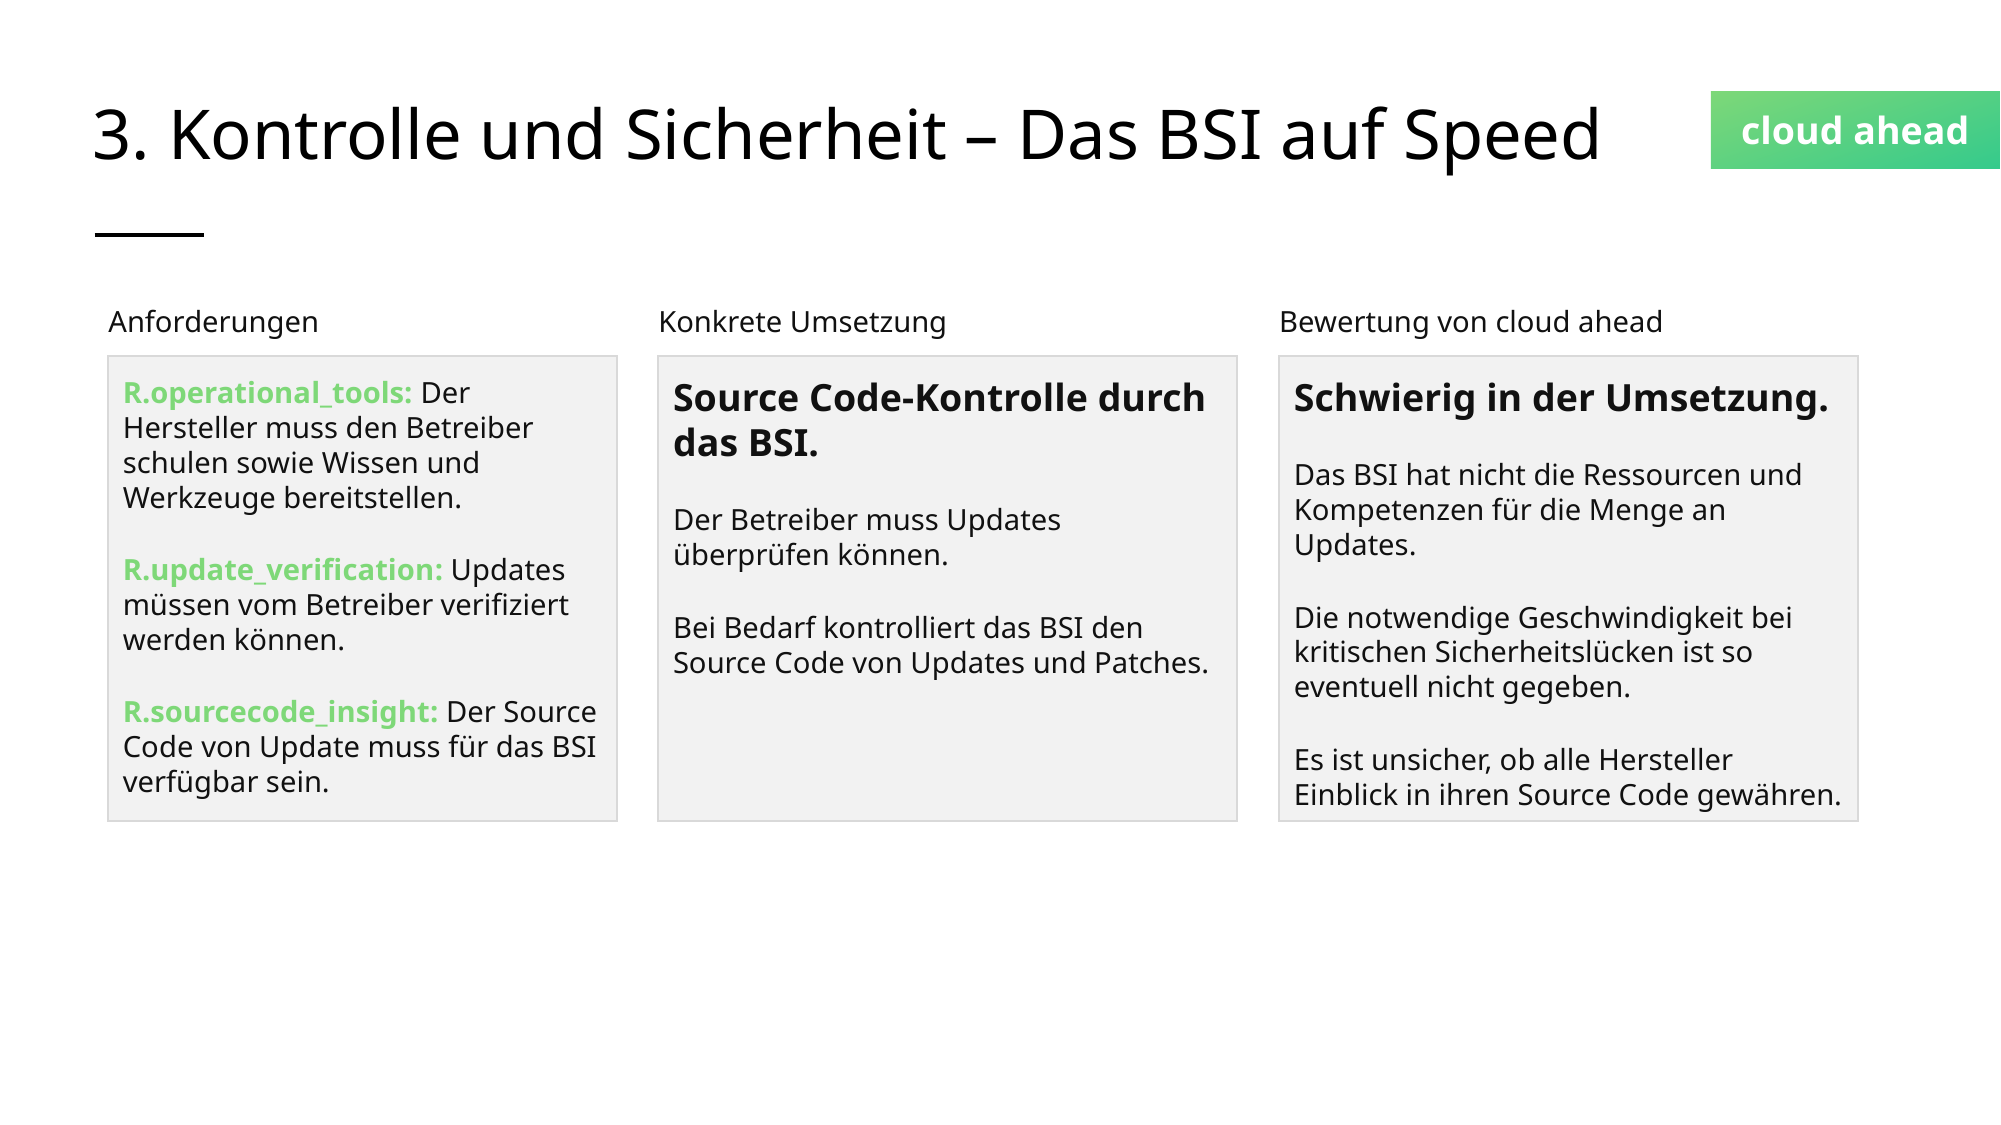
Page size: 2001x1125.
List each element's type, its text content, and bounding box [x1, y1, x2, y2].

text_box R.operational_tools: Der Hersteller muss den Betreiber schulen sowie Wissen und Werkzeuge bereitstellen. R.update_verification: Updates müssen vom Betreiber verifiziert werden können. R.sourcecode_insight: Der Source Code von Update muss für das BSI verfügbar sein. [107, 355, 618, 822]
text_box Schwierig in der Umsetzung. Das BSI hat nicht die Ressourcen und Kompetenzen für die Menge an Updates. Die notwendige Geschwindigkeit bei kritischen Sicherheitslücken ist so eventuell nicht gegeben. Es ist unsicher, ob alle Hersteller Einblick in ihren Source Code gewähren. [1278, 355, 1859, 822]
text_box Anforderungen [107, 284, 618, 355]
text_box Source Code-Kontrolle durch das BSI. Der Betreiber muss Updates überprüfen können. Bei Bedarf kontrolliert das BSI den Source Code von Updates und Patches. [657, 355, 1238, 822]
title 3. Kontrolle und Sicherheit – Das BSI auf Speed [77, 67, 1803, 197]
text_box Konkrete Umsetzung [657, 284, 1168, 357]
text_box Bewertung von cloud ahead [1278, 284, 1788, 357]
